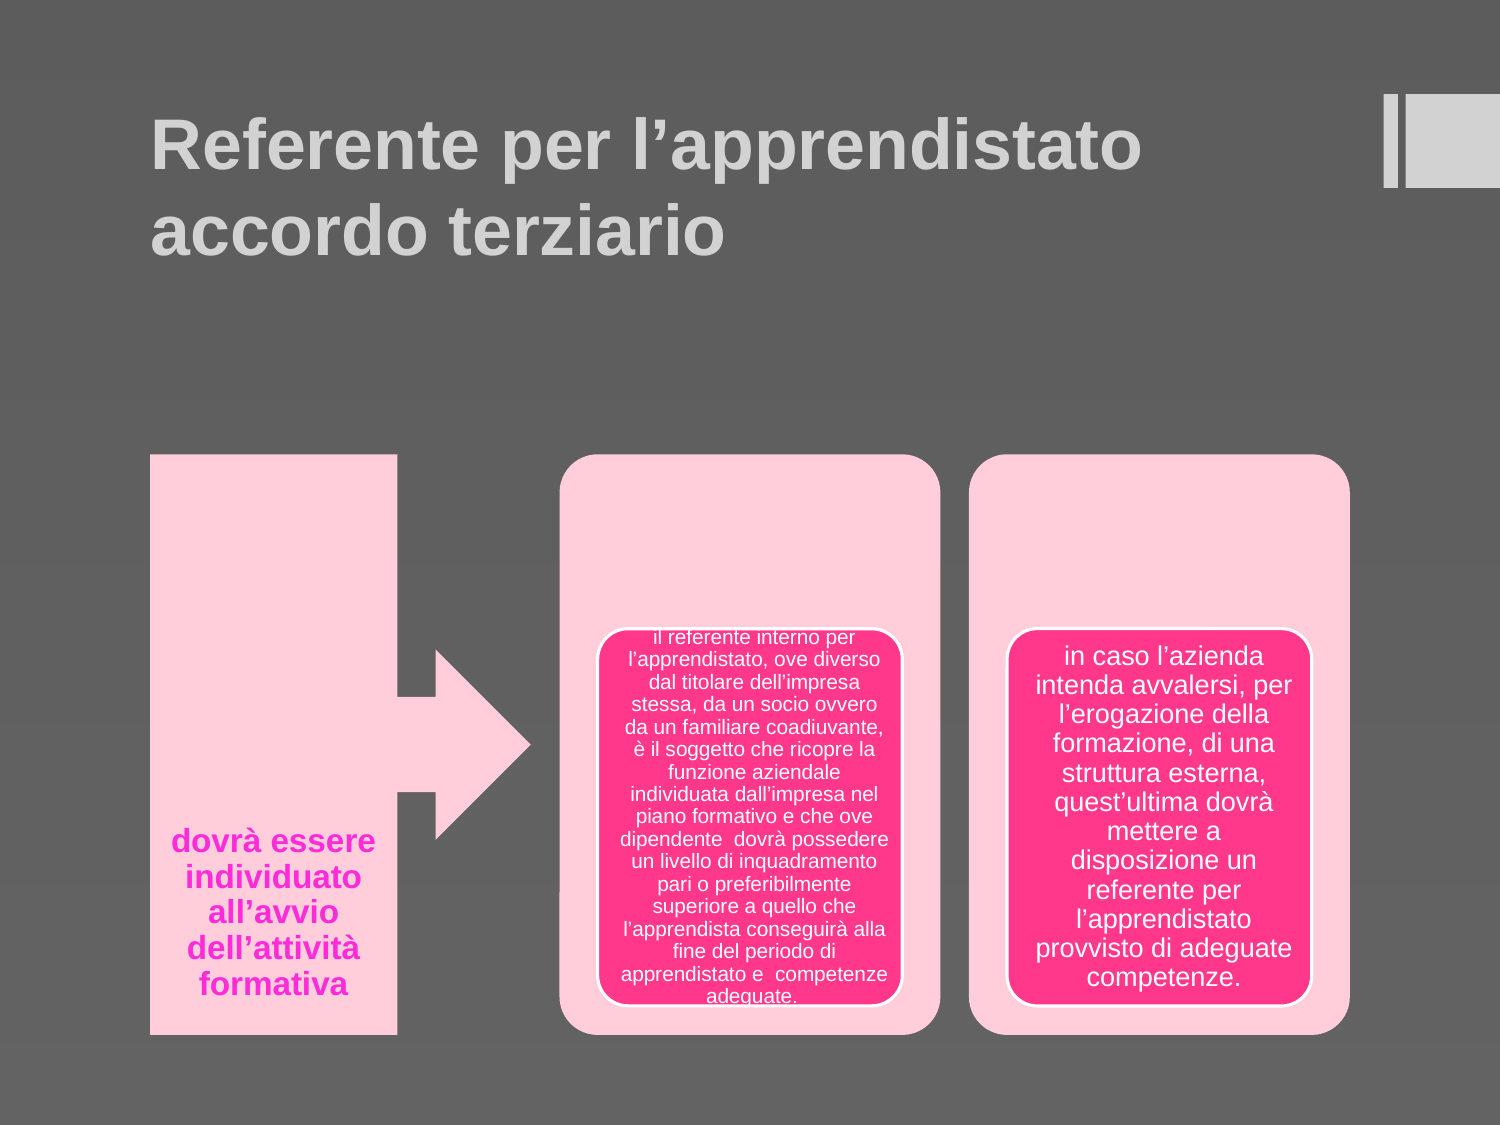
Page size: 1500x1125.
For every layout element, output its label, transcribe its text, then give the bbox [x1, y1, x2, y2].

title Referente per l’apprendistato accordo terziario [135, 90, 1336, 278]
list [149, 453, 1351, 1036]
